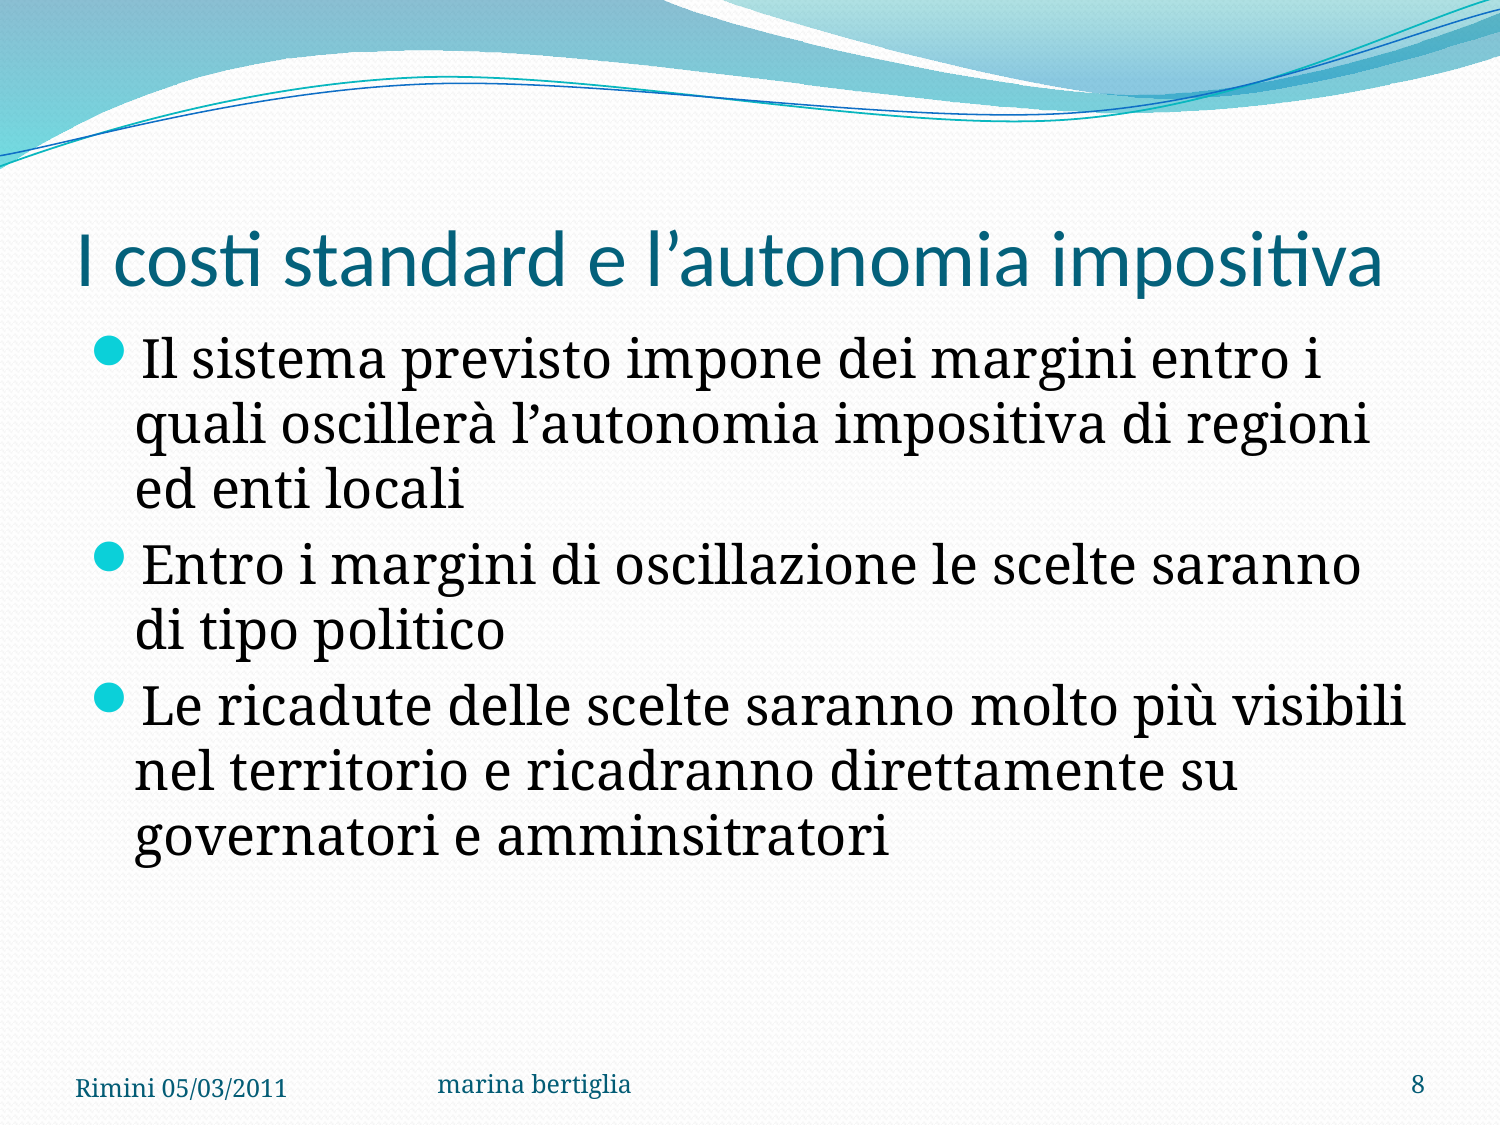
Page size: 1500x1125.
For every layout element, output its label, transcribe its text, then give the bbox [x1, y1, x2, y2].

title I costi standard e l’autonomia impositiva [75, 115, 1425, 303]
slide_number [75, 1042, 425, 1103]
footer marina bertiglia [437, 1042, 988, 1103]
slide_number 8 [1299, 1042, 1425, 1103]
list Il sistema previsto impone dei margini entro i quali oscillerà l’autonomia impositiva di regioni ed enti locali Entro i margini di oscillazione le scelte saranno di tipo politico Le ricadute delle scelte saranno molto più visibili nel territorio e ricadranno direttamente su governatori e amminsitratori [75, 317, 1425, 1038]
